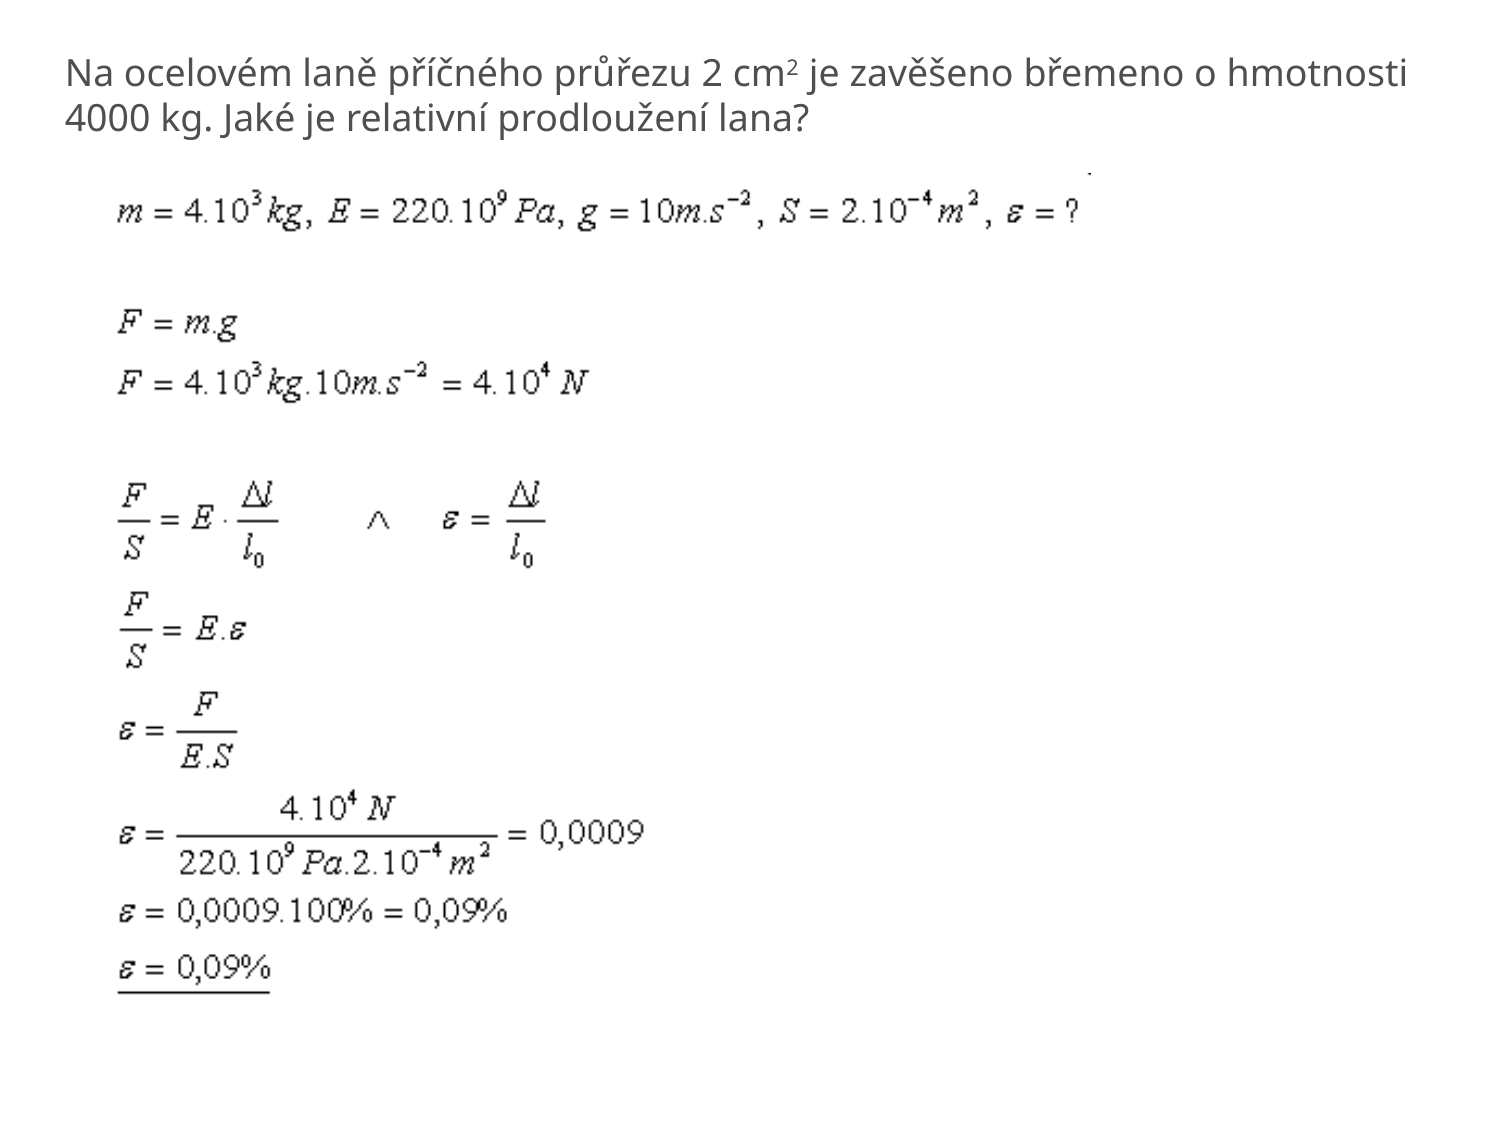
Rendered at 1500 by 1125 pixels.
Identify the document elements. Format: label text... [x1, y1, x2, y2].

text_box Na ocelovém laně příčného průřezu 2 cm2 je zavěšeno břemeno o hmotnosti 4000 kg. Jaké je relativní prodloužení lana? [50, 41, 1472, 147]
picture [101, 173, 1091, 1016]
